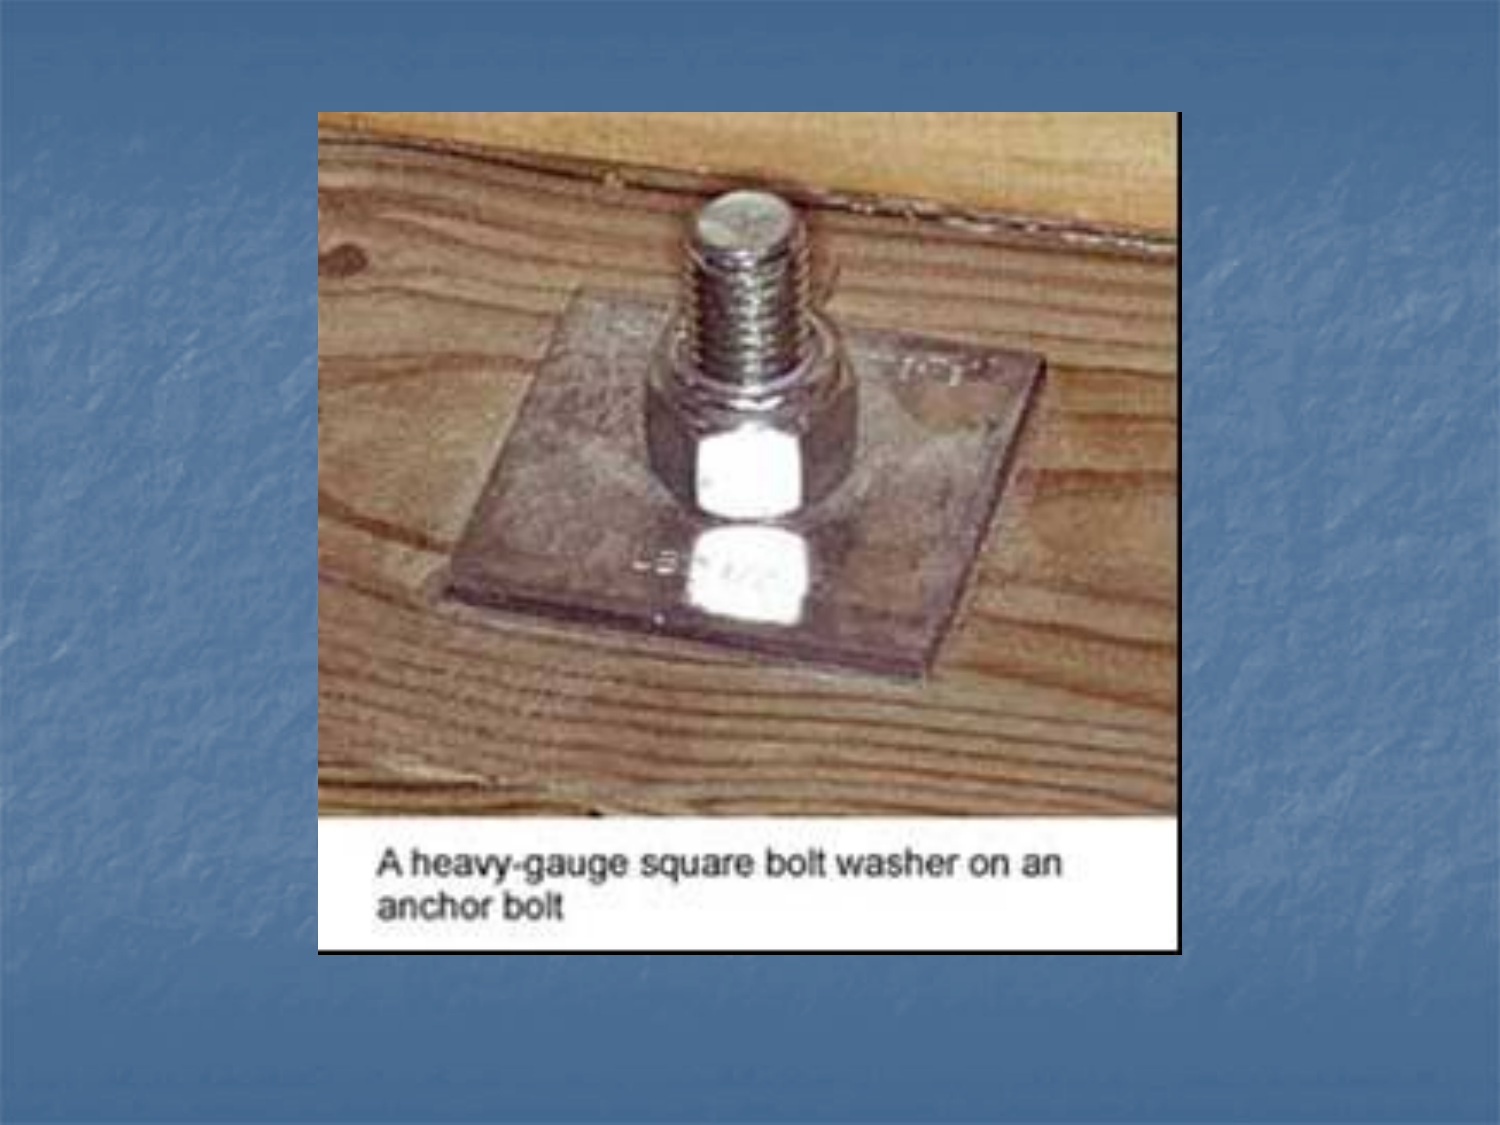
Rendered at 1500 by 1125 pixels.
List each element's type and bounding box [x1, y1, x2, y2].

picture [318, 112, 1182, 956]
